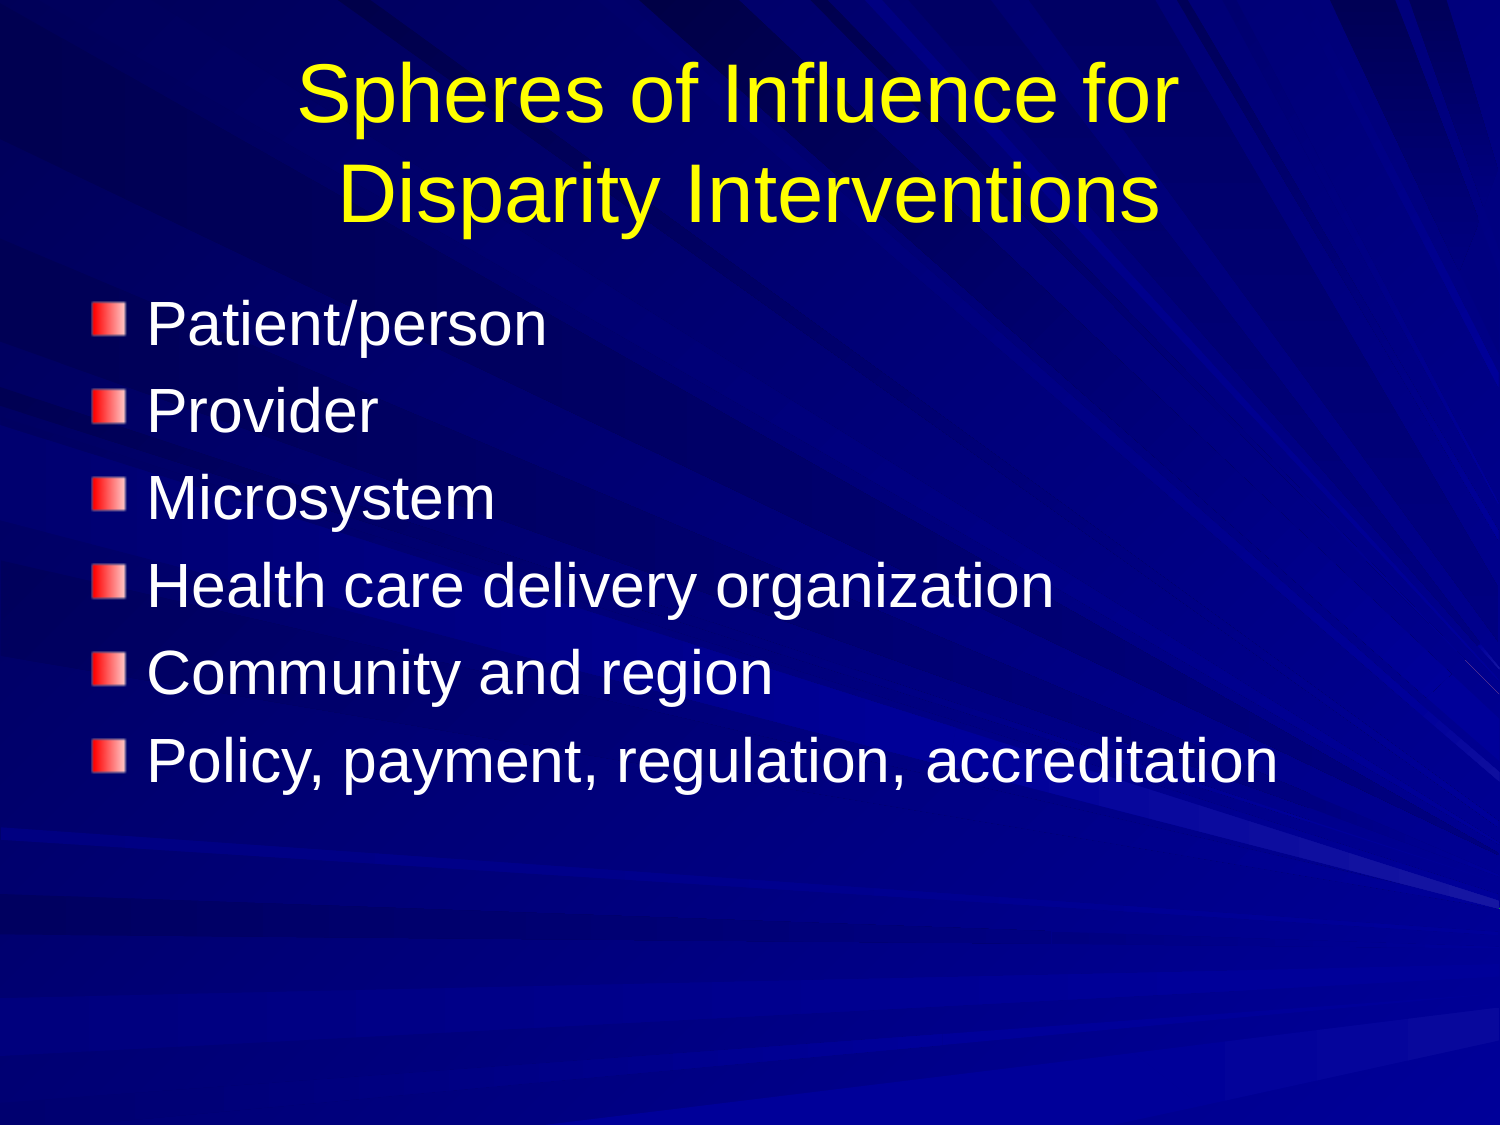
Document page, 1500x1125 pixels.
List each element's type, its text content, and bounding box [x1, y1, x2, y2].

title Spheres of Influence for Disparity Interventions [74, 45, 1426, 234]
list Patient/person Provider Microsystem Health care delivery organization Community and region Policy, payment, regulation, accreditation [74, 274, 1426, 969]
picture [90, 300, 130, 340]
picture [90, 562, 130, 603]
picture [90, 387, 130, 428]
picture [90, 650, 130, 690]
picture [90, 737, 130, 777]
picture [90, 475, 130, 515]
